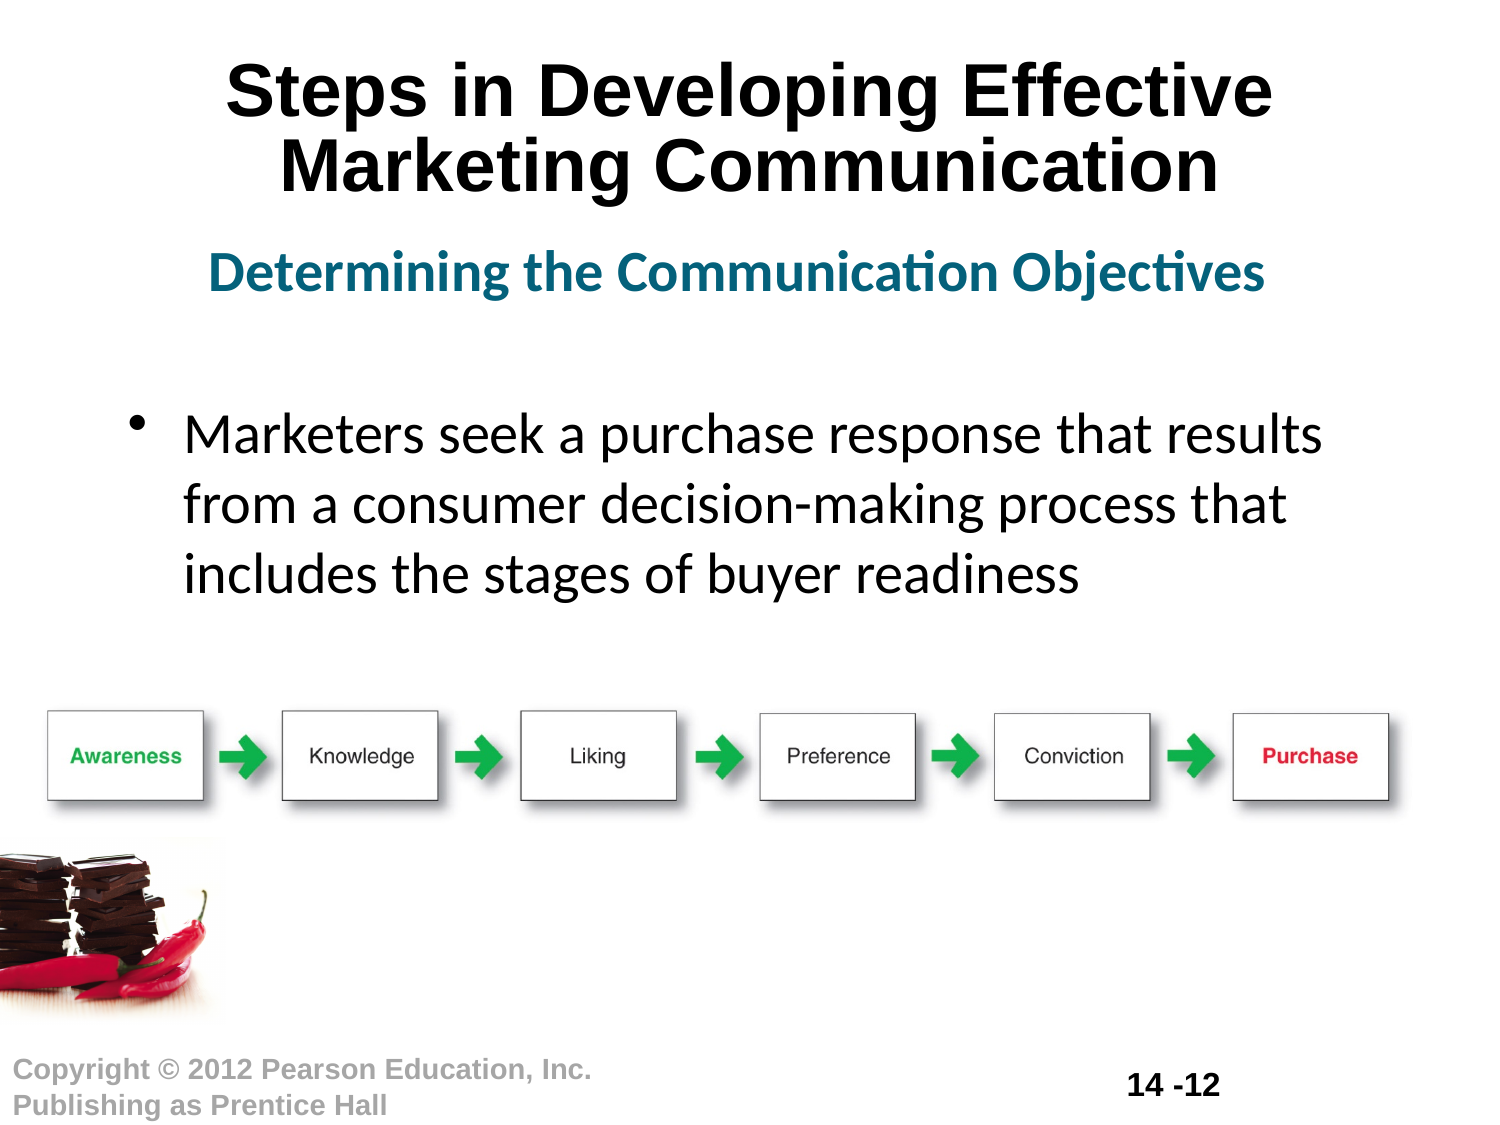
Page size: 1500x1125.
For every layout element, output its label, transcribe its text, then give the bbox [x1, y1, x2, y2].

picture [0, 837, 226, 1025]
list Marketers seek a purchase response that results from a consumer decision-making process that includes the stages of buyer readiness [112, 387, 1388, 663]
list Determining the Communication Objectives [149, 237, 1326, 301]
picture [38, 703, 1413, 826]
title Steps in Developing Effective Marketing Communication [112, 37, 1388, 226]
